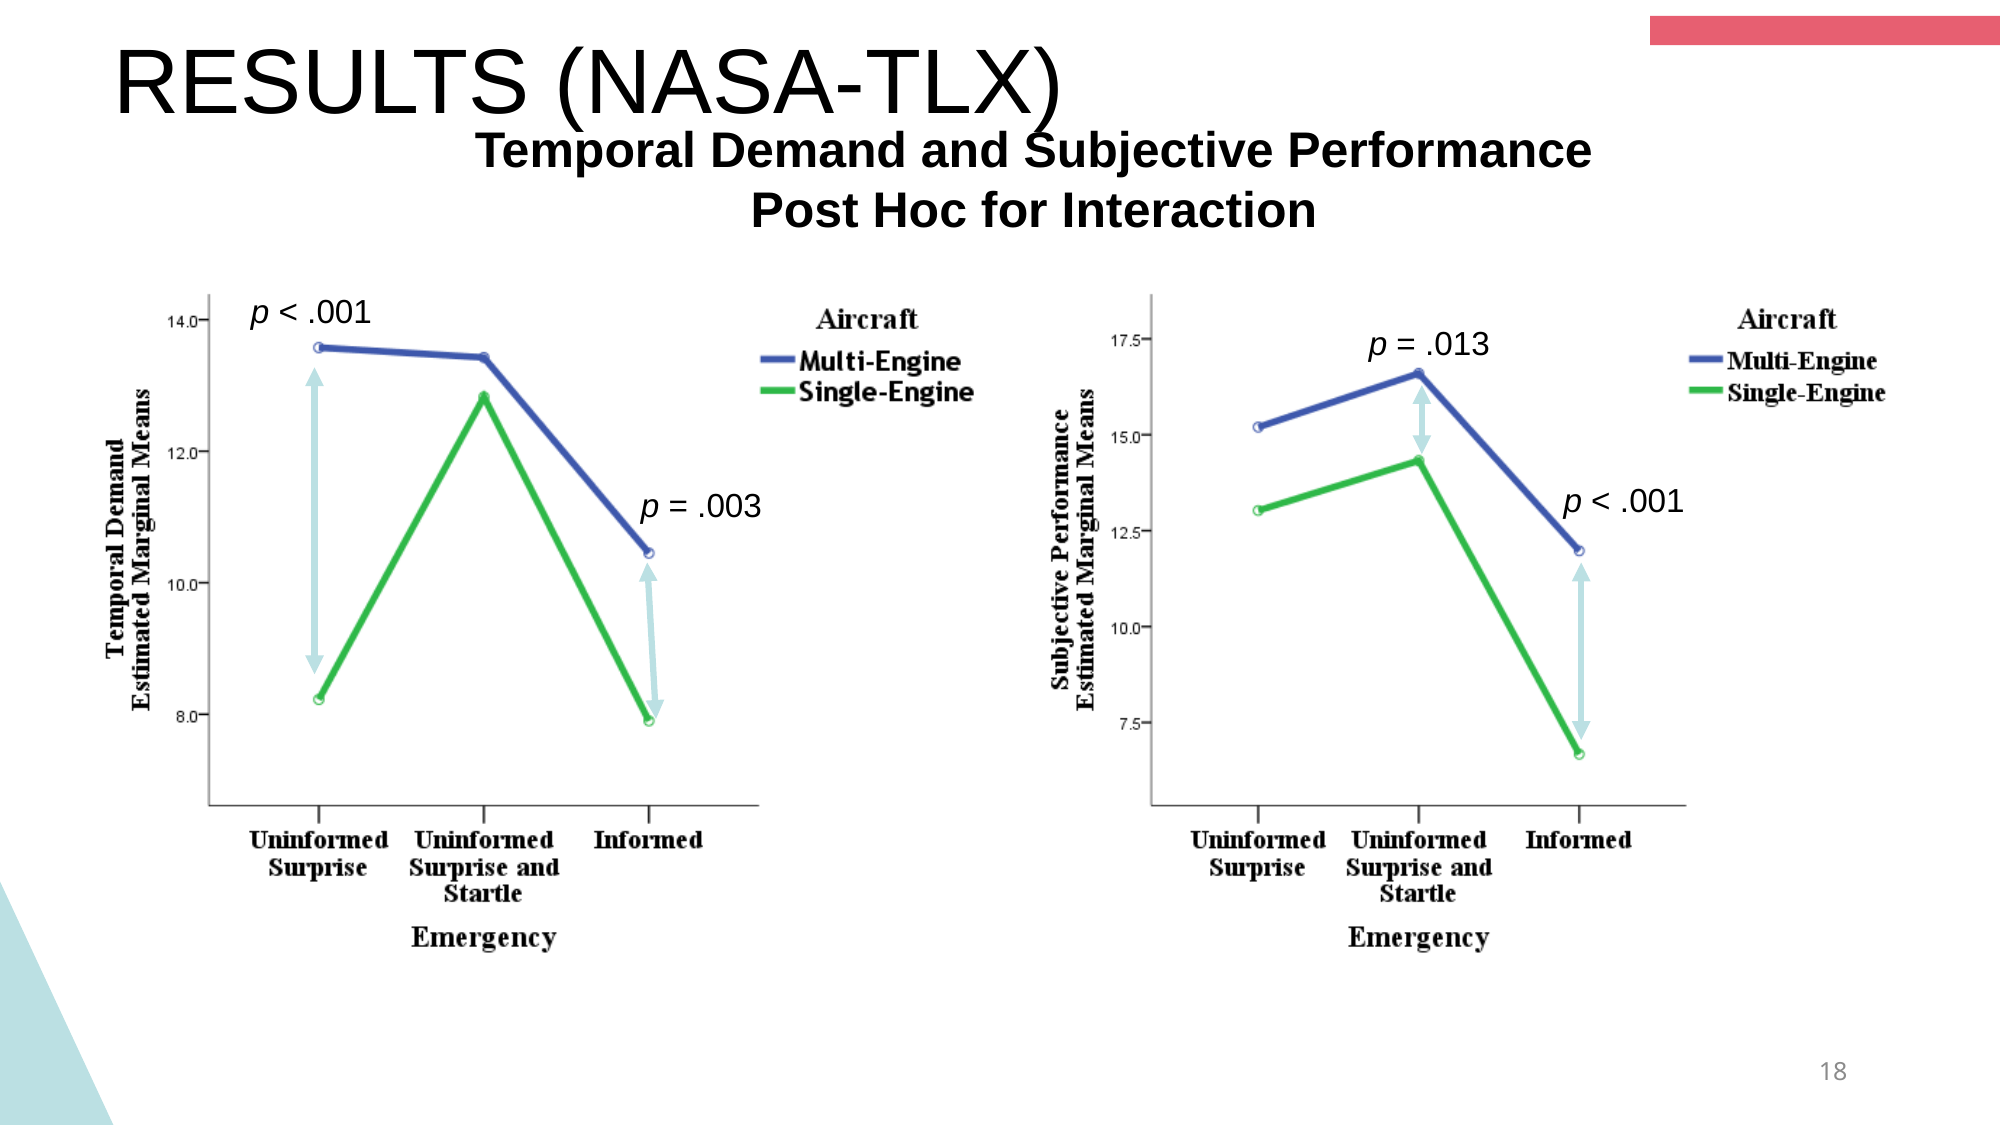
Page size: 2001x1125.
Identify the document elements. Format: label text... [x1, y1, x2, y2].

picture [1026, 248, 1908, 973]
text_box Temporal Demand and Subjective Performance Post Hoc for Interaction [113, 109, 1955, 305]
picture [80, 248, 987, 973]
text_box RESULTS (NASA-TLX) [113, 21, 1887, 109]
text_box [0, 880, 115, 1125]
text_box [1649, 15, 2000, 46]
slide_number 18 [1412, 1042, 1863, 1103]
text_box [647, 562, 657, 719]
